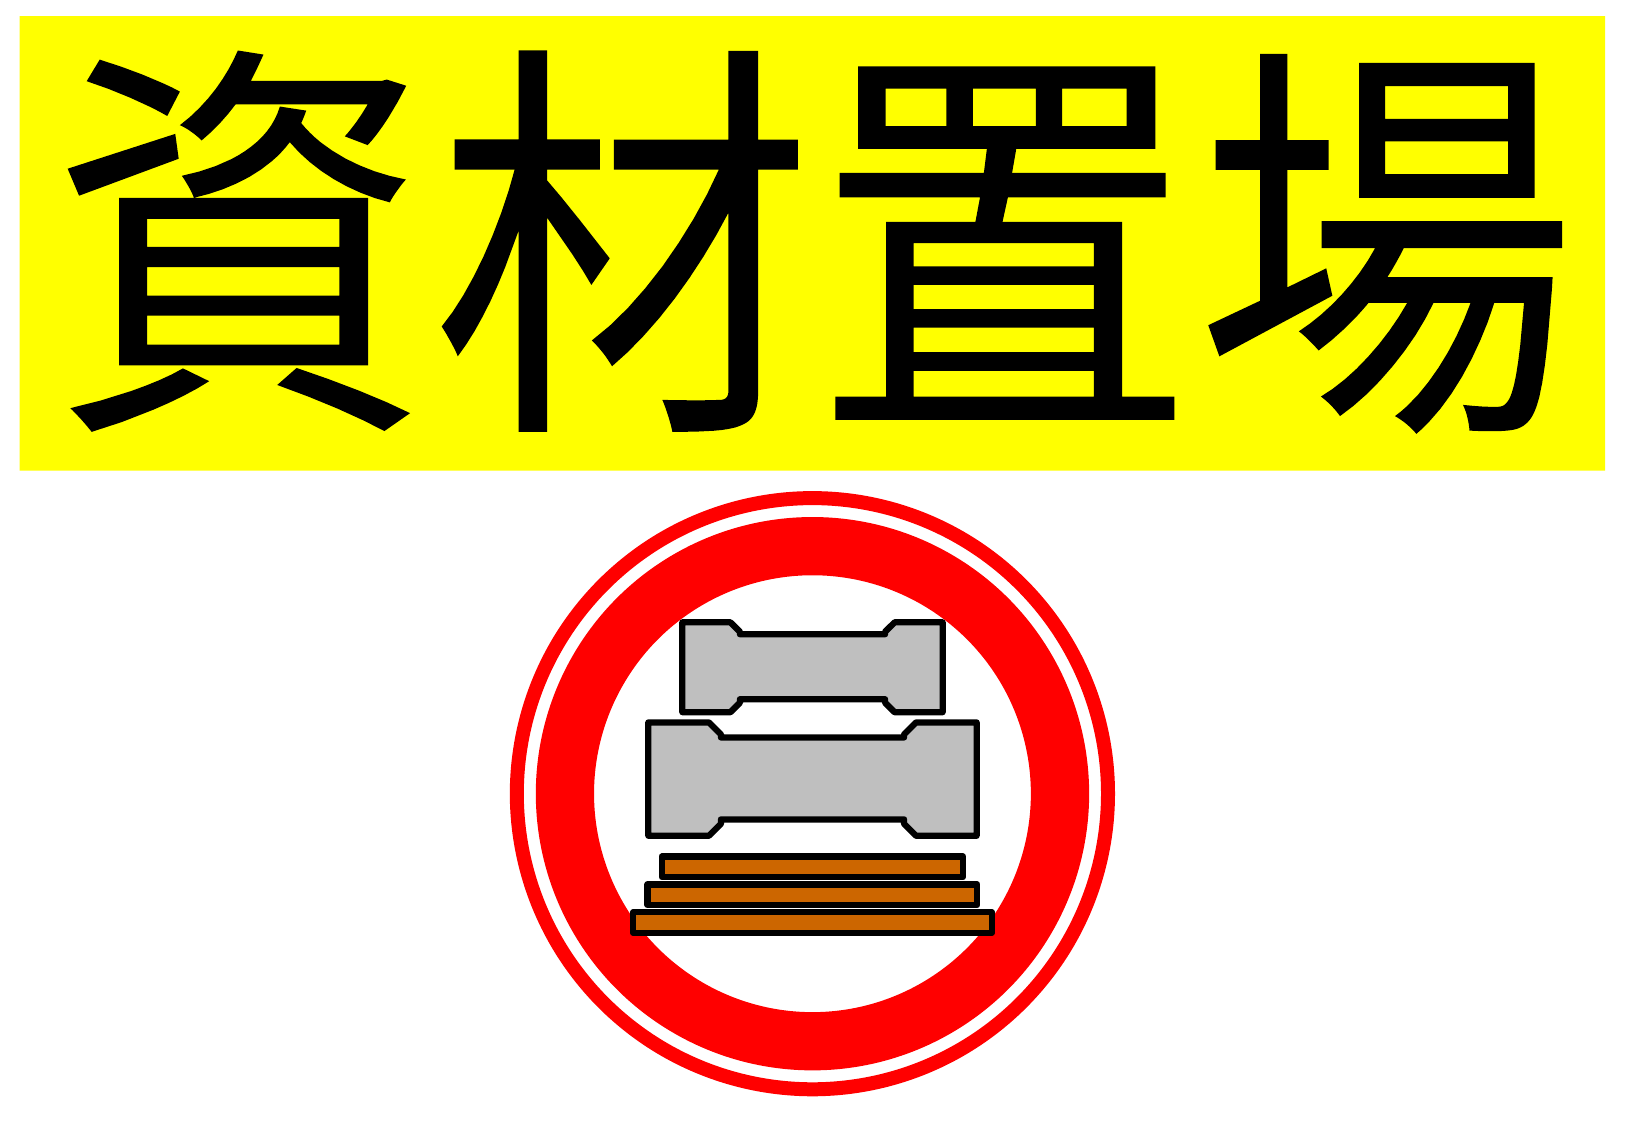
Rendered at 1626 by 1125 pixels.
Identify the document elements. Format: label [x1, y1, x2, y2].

text_box [509, 490, 1116, 1097]
text_box [18, 14, 1607, 473]
